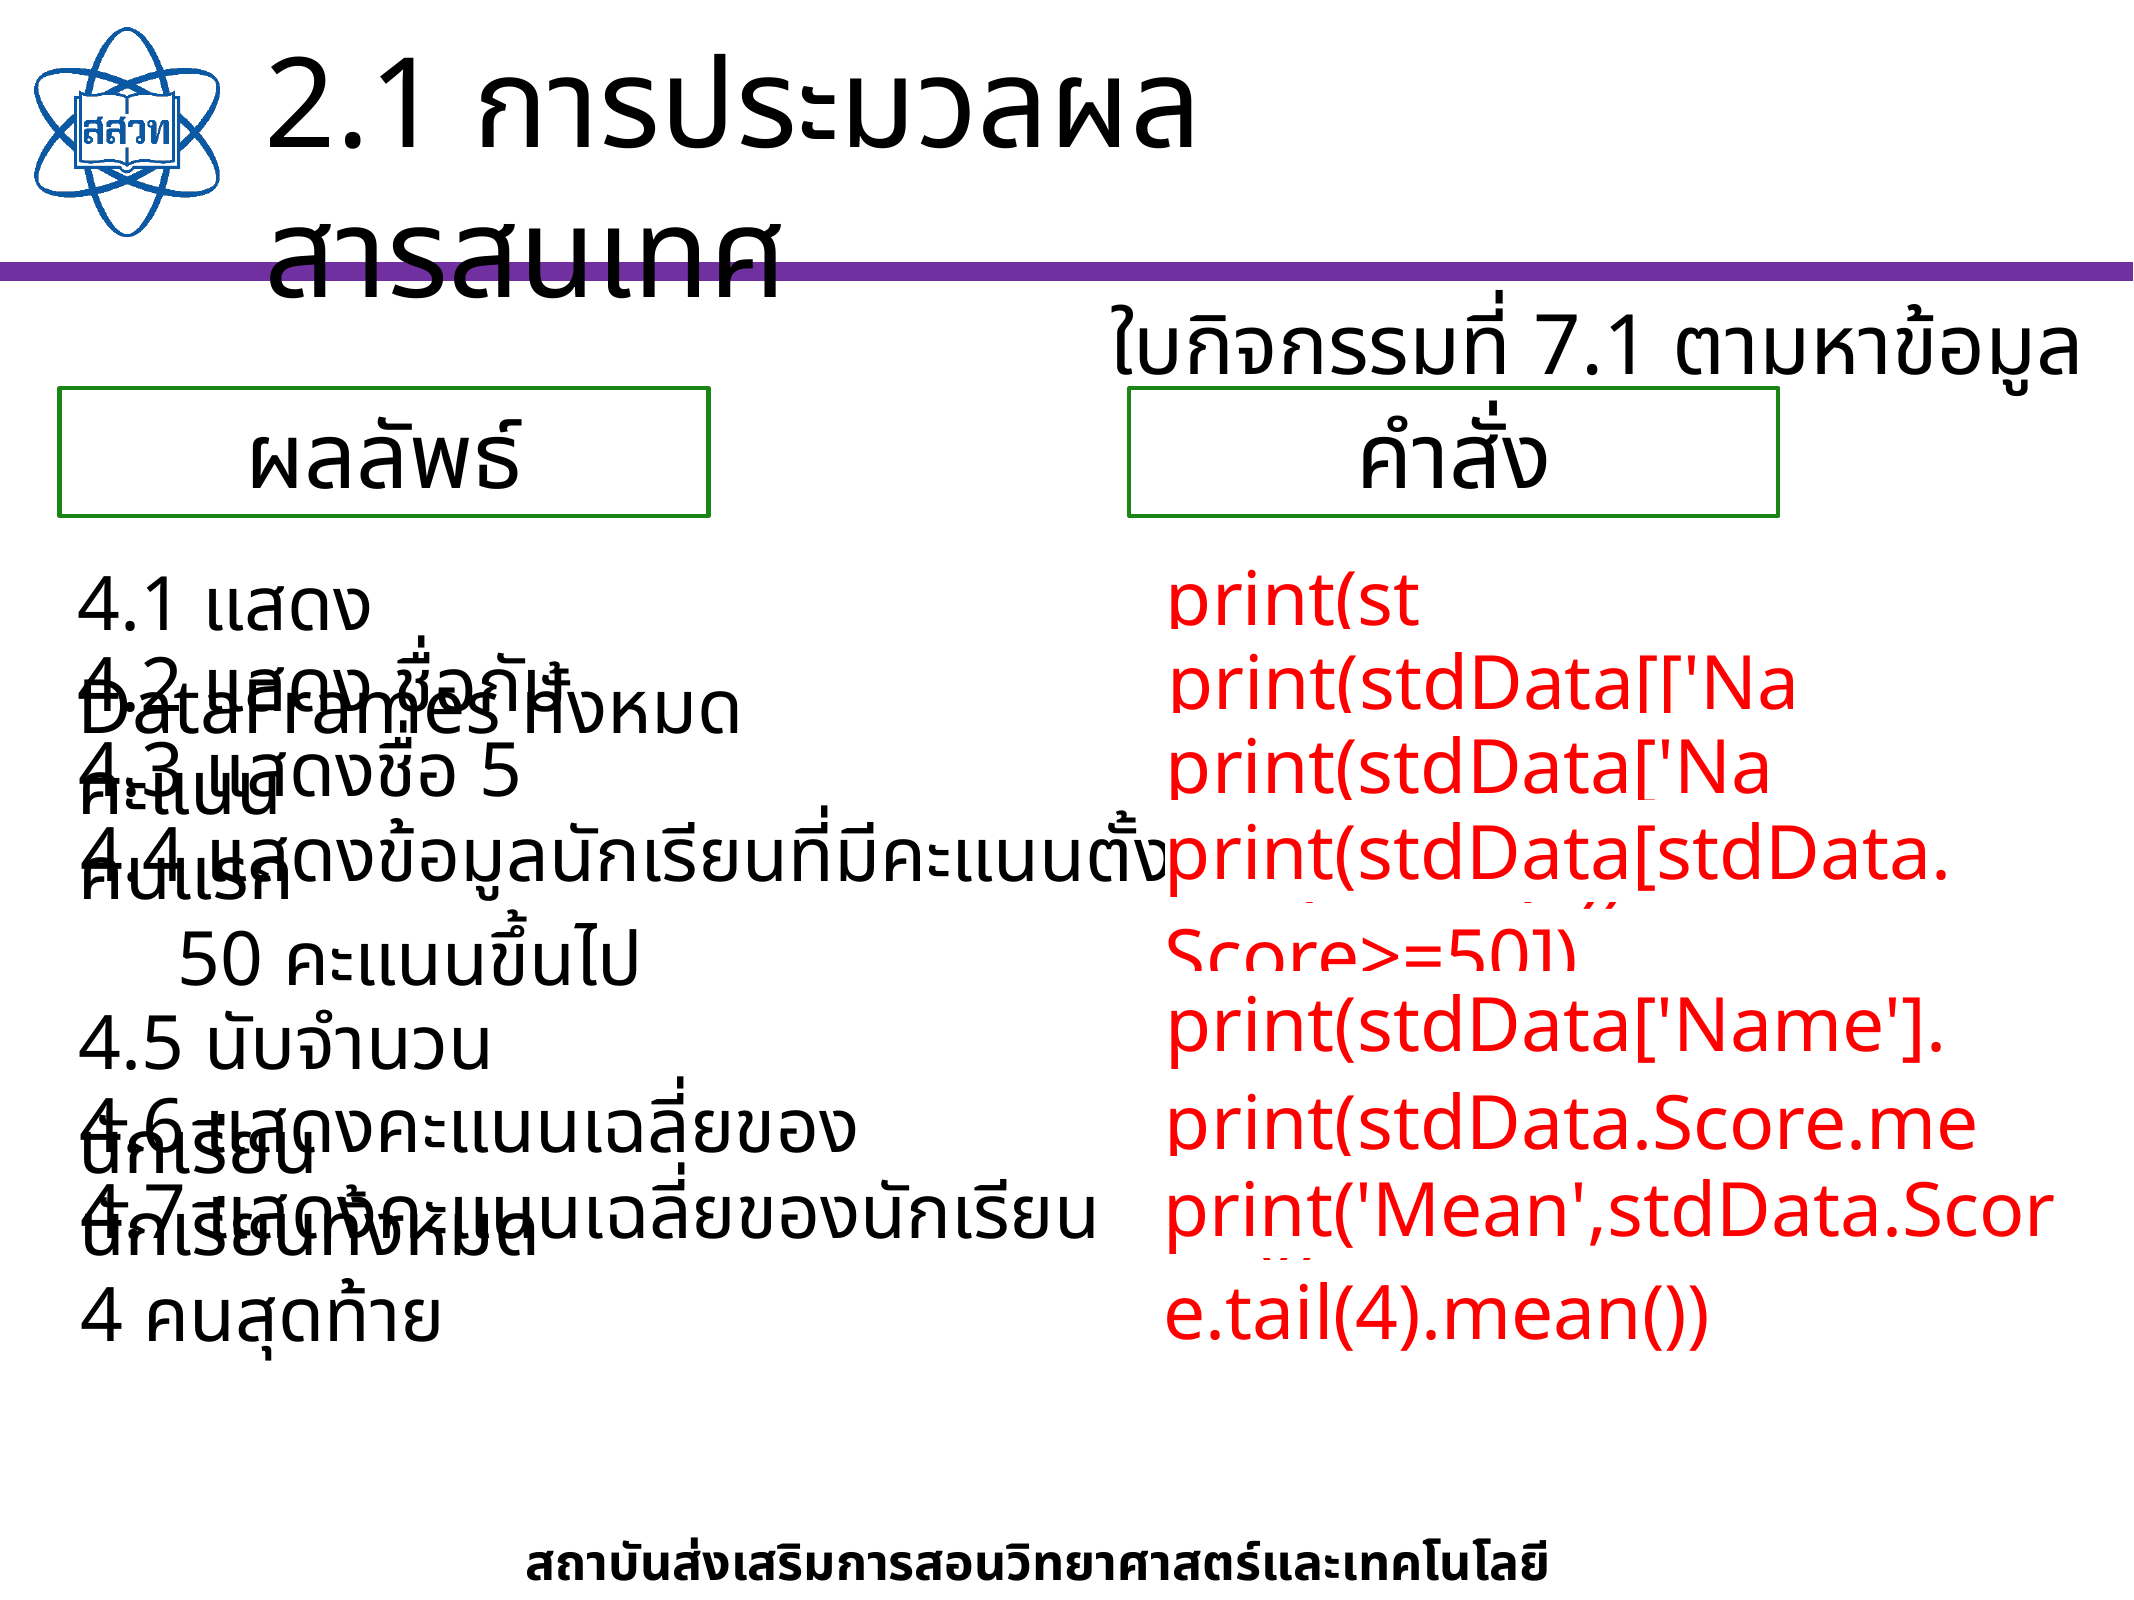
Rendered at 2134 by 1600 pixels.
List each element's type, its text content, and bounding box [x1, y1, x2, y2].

text_box print(stdData.Score.mean()) [1149, 1053, 2002, 1140]
text_box print(stdData) [1150, 529, 1474, 649]
text_box สถาบันส่งเสริมการสอนวิทยาศาสตร์และเทคโนโลยี [74, 1522, 2002, 1589]
text_box print(stdData[stdData.Score>=50]) [1149, 783, 1973, 904]
text_box 4.1 แสดง DataFrames ทั้งหมด [62, 533, 775, 654]
text_box 4.3 แสดงชื่อ 5 คนแรก [63, 700, 612, 820]
text_box คำสั่ง [1129, 388, 1779, 516]
text_box print(stdData['Name'].count()) [1150, 955, 1973, 1053]
text_box 4.7 แสดงคะแนนเฉลี่ยของนักเรียน 4 คนสุดท้าย [65, 1142, 1119, 1263]
text_box 4.6 แสดงคะแนนเฉลี่ยของนักเรียนทั้งหมด [64, 1056, 997, 1176]
text_box print(stdData['Name'].head(5)) [1150, 697, 1837, 783]
text_box 4.5 นับจำนวนนักเรียน [63, 973, 586, 1094]
text_box ใบกิจกรรมที่ 7.1 ตามหาข้อมูล [986, 283, 2093, 400]
text_box ผลลัพธ์ [59, 388, 709, 516]
text_box print('Mean',stdData.Score.tail(4).mean()) [1148, 1140, 2093, 1260]
picture [33, 27, 220, 237]
text_box 2.1 การประมวลผลสารสนเทศ [256, 88, 1347, 257]
text_box 4.4 แสดงข้อมูลนักเรียนที่มีคะแนนตั้งแต่ 50 คะแนนขึ้นไป [65, 785, 1302, 1011]
text_box 4.2 แสดง ชื่อกับคะแนน [62, 615, 612, 735]
text_box print(stdData[['Name','Score']]) [1151, 613, 1847, 734]
